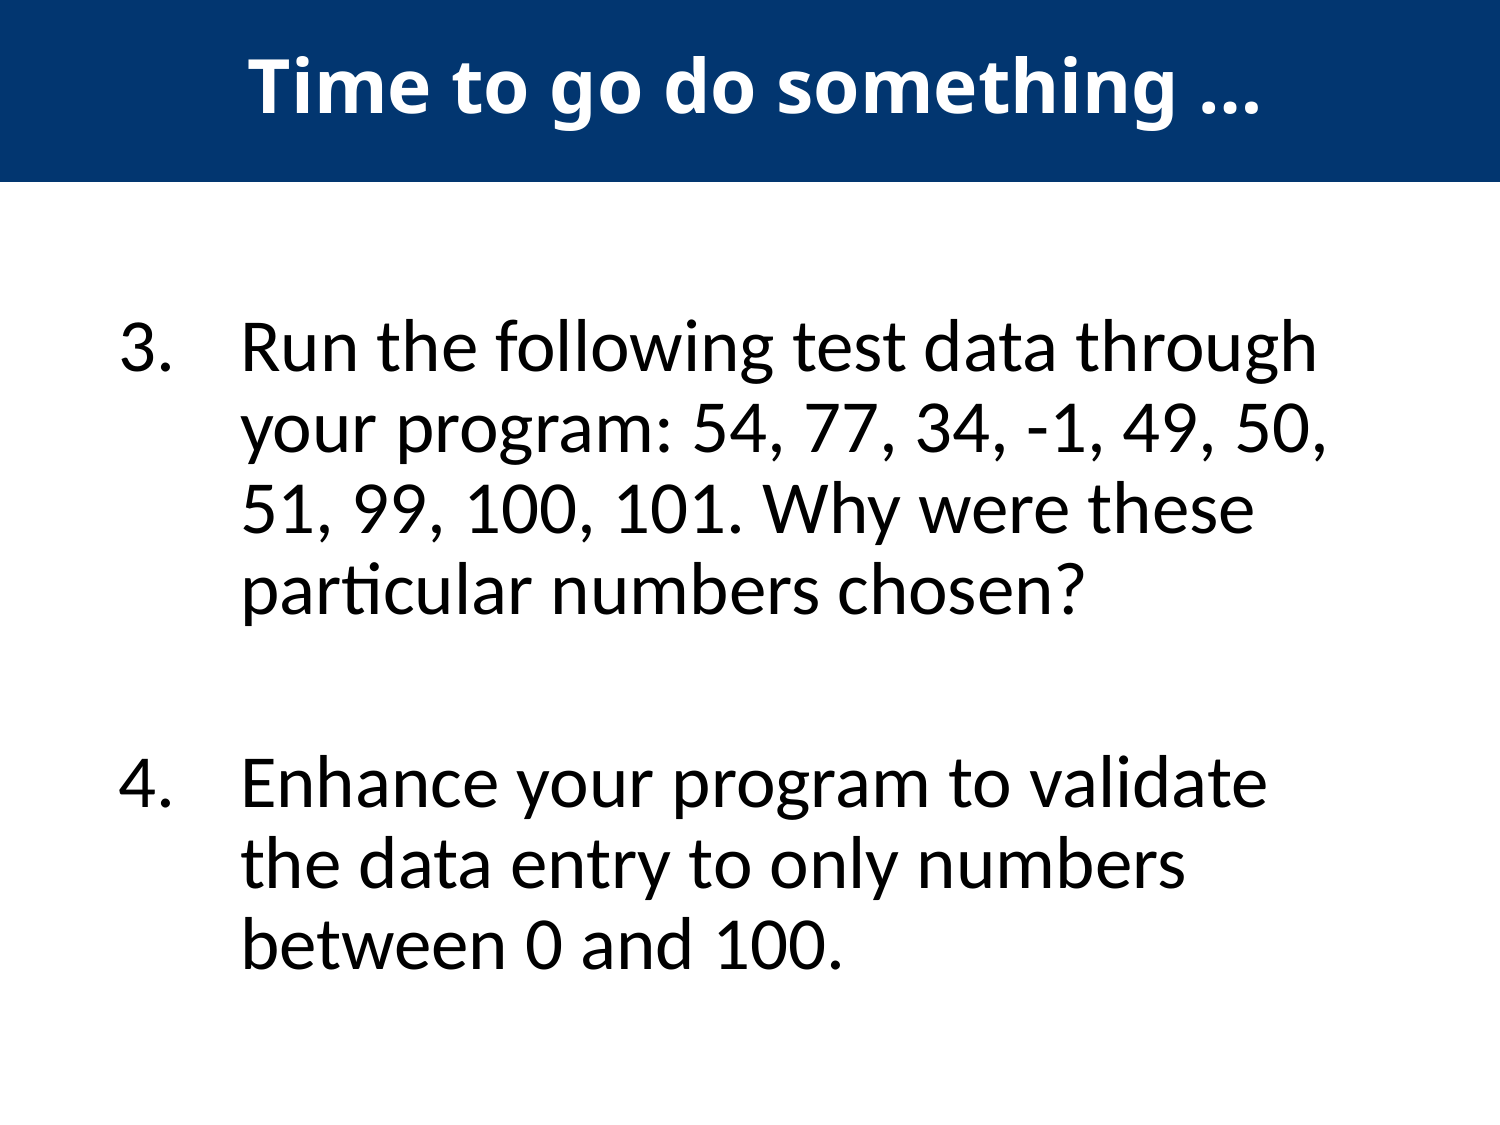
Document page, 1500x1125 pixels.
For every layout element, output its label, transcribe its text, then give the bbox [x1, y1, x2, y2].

text_box Time to go do something … [29, 30, 1483, 136]
list Run the following test data through your program: 54, 77, 34, -1, 49, 50, 51, 99, 100, 101. Why were these particular numbers chosen? Enhance your program to validate the data entry to only numbers between 0 and 100. [103, 299, 1397, 1014]
text_box [0, 0, 1500, 182]
